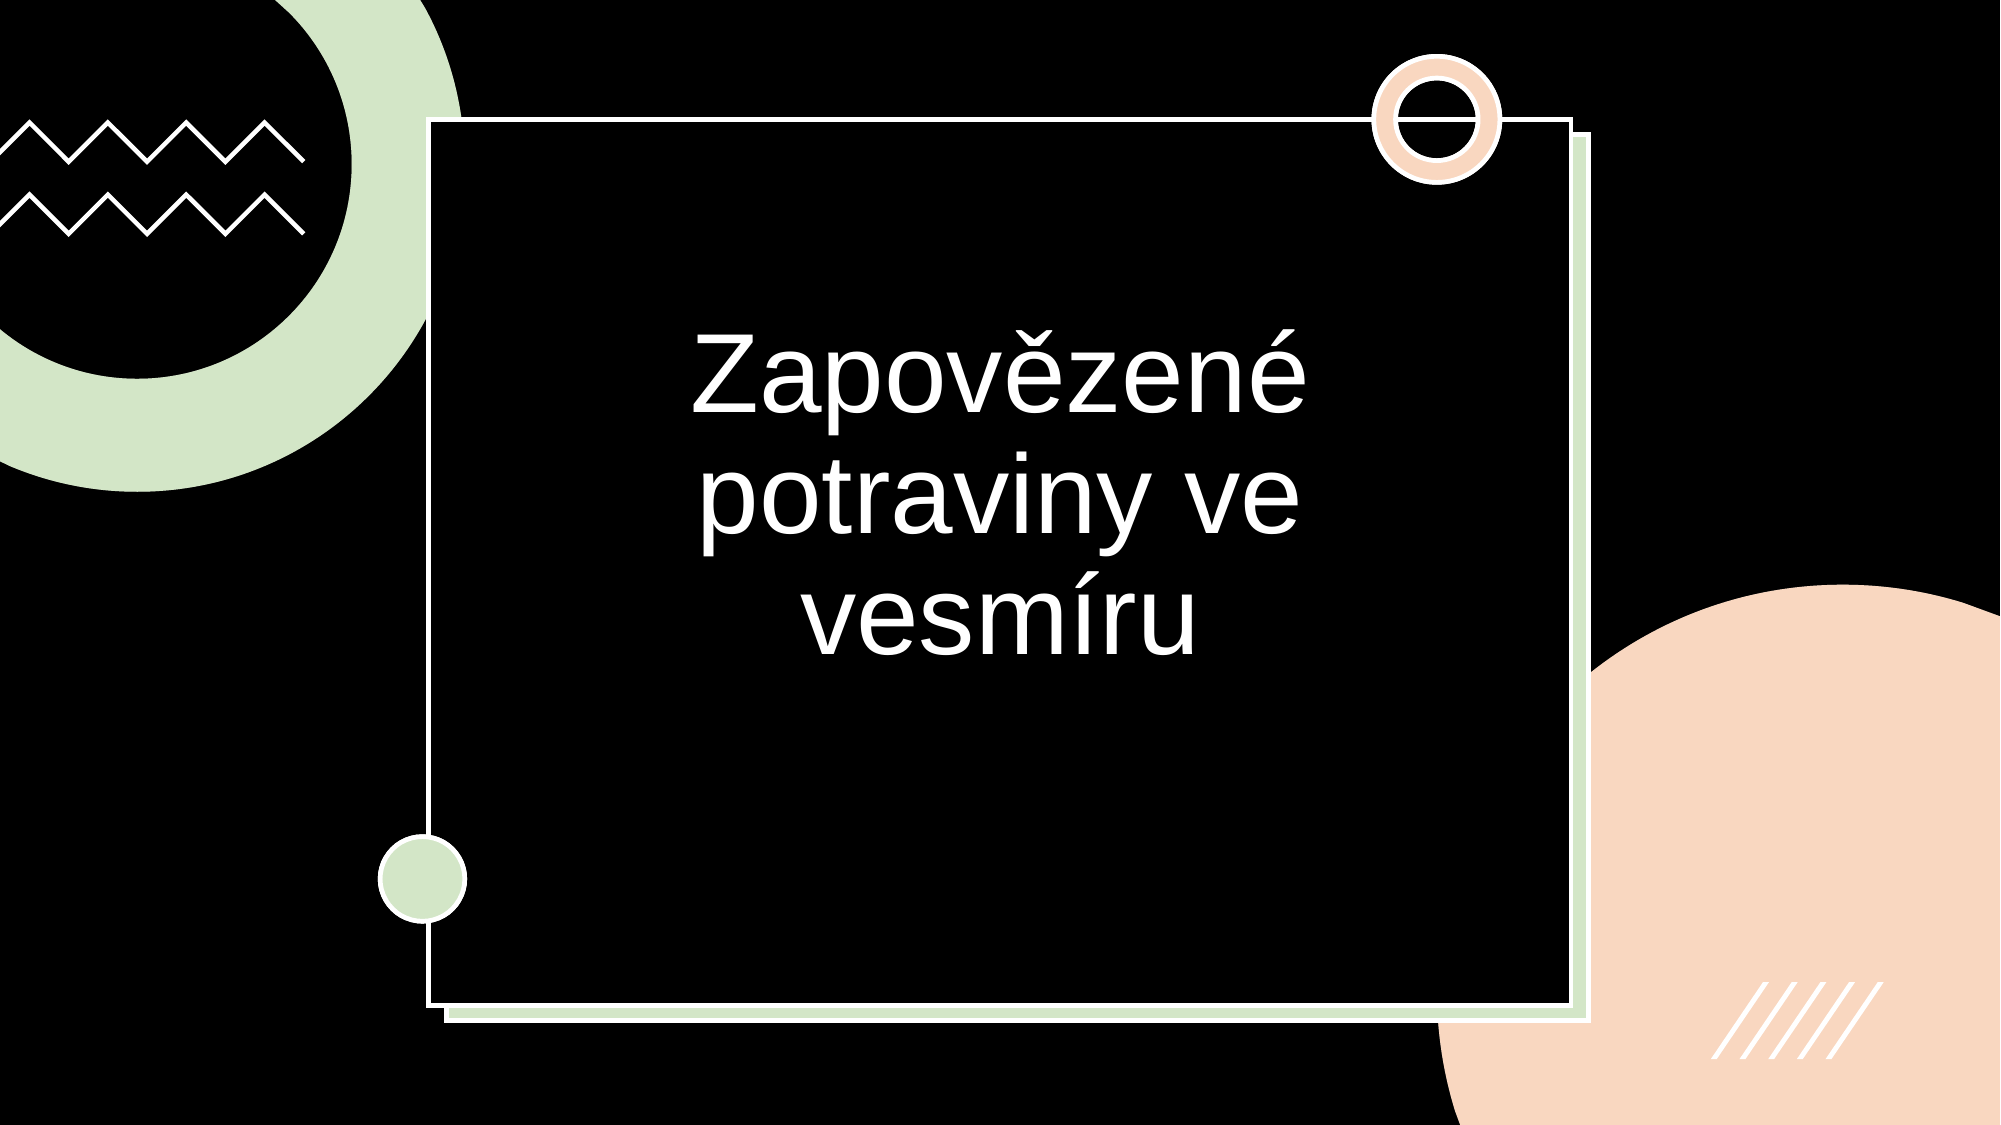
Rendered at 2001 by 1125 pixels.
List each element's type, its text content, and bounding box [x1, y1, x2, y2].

text_box [428, 118, 1572, 1007]
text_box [1710, 982, 1884, 1060]
text_box [1437, 583, 2000, 1125]
text_box [1372, 55, 1501, 184]
text_box [0, 0, 463, 493]
text_box [0, 119, 306, 165]
text_box [0, 320, 1458, 1125]
text_box [422, 0, 2000, 670]
text_box [0, 0, 350, 377]
text_box [379, 835, 466, 923]
text_box [0, 191, 306, 238]
text_box [445, 133, 1590, 1022]
title Zapovězené potraviny ve vesmíru [473, 245, 1527, 687]
